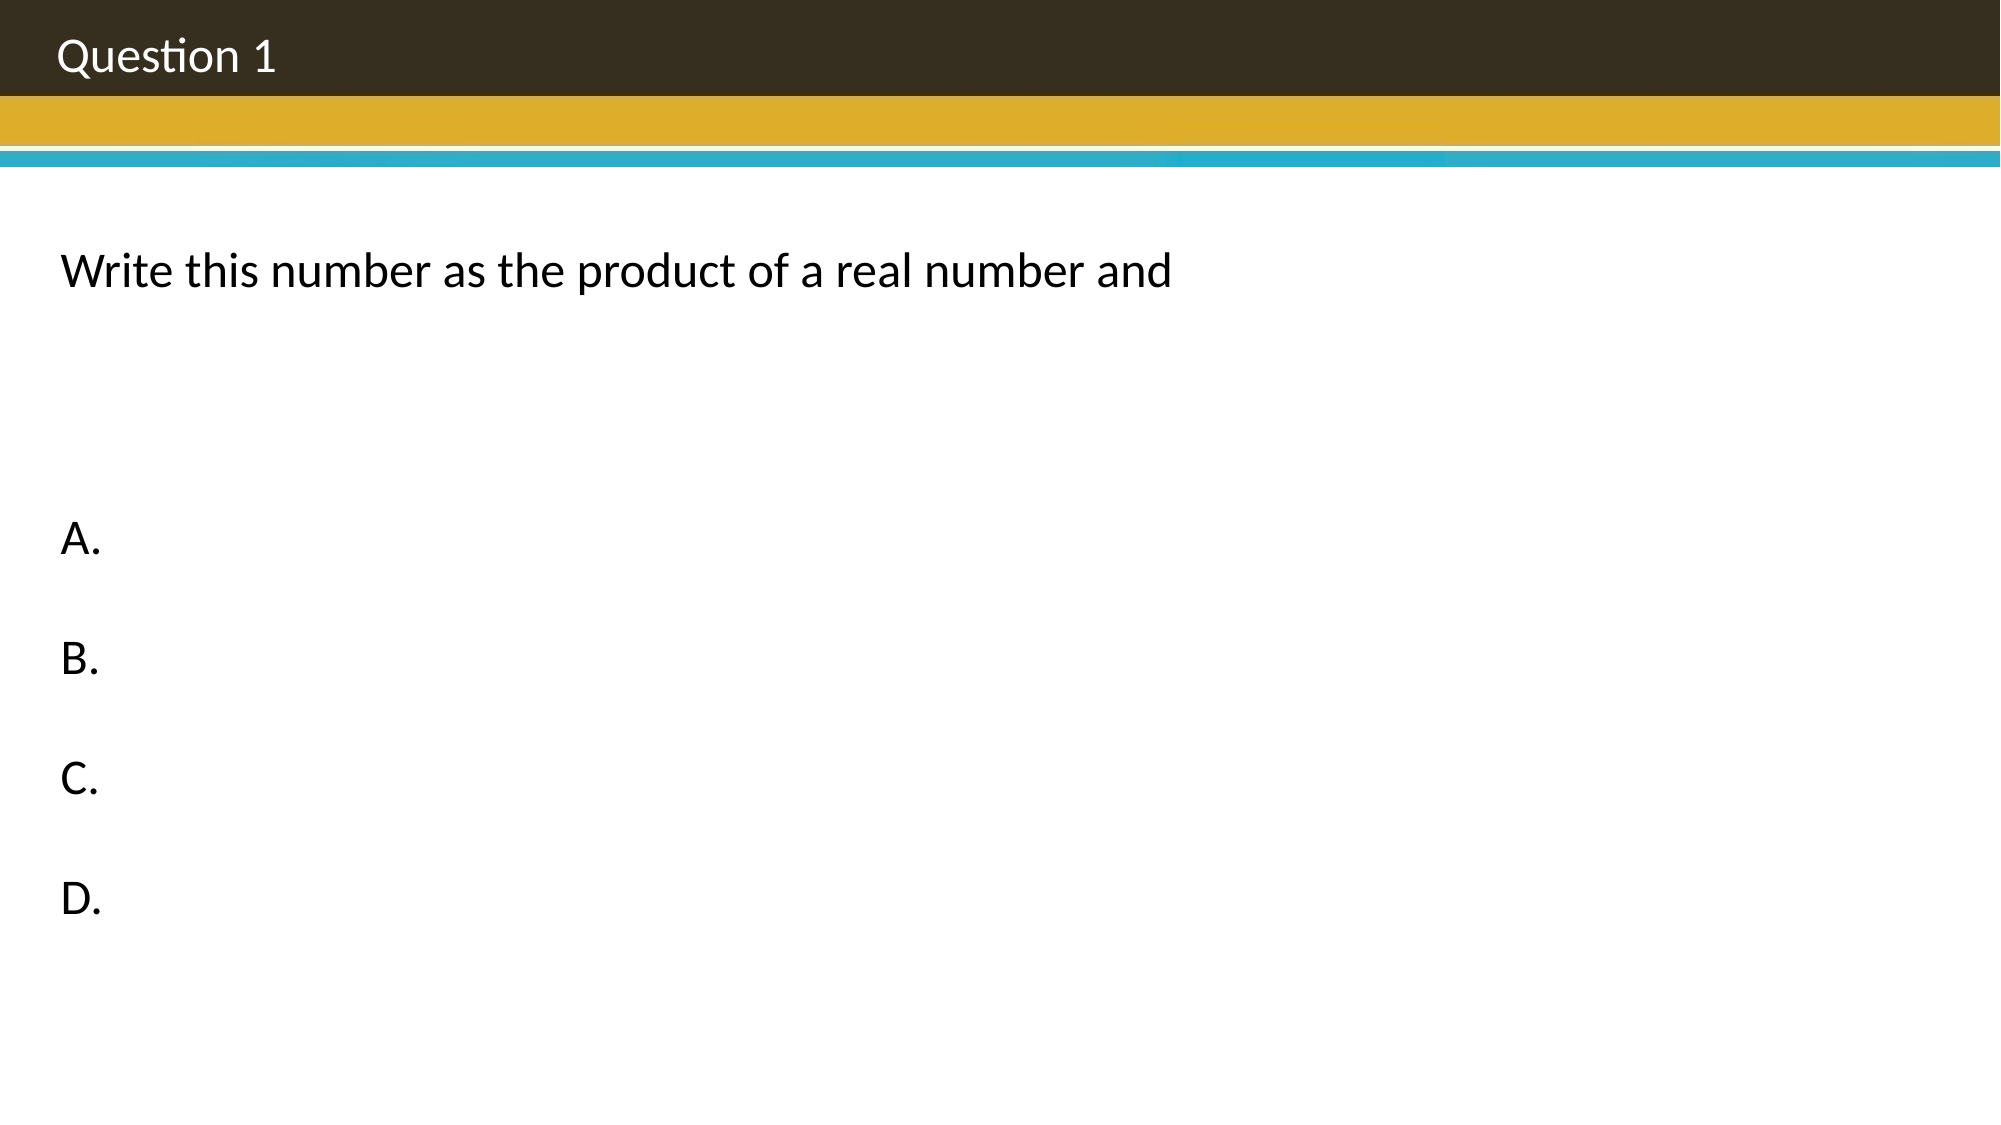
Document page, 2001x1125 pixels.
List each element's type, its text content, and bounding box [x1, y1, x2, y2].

text_box Question 1 [41, 14, 293, 90]
picture [0, 0, 2000, 167]
